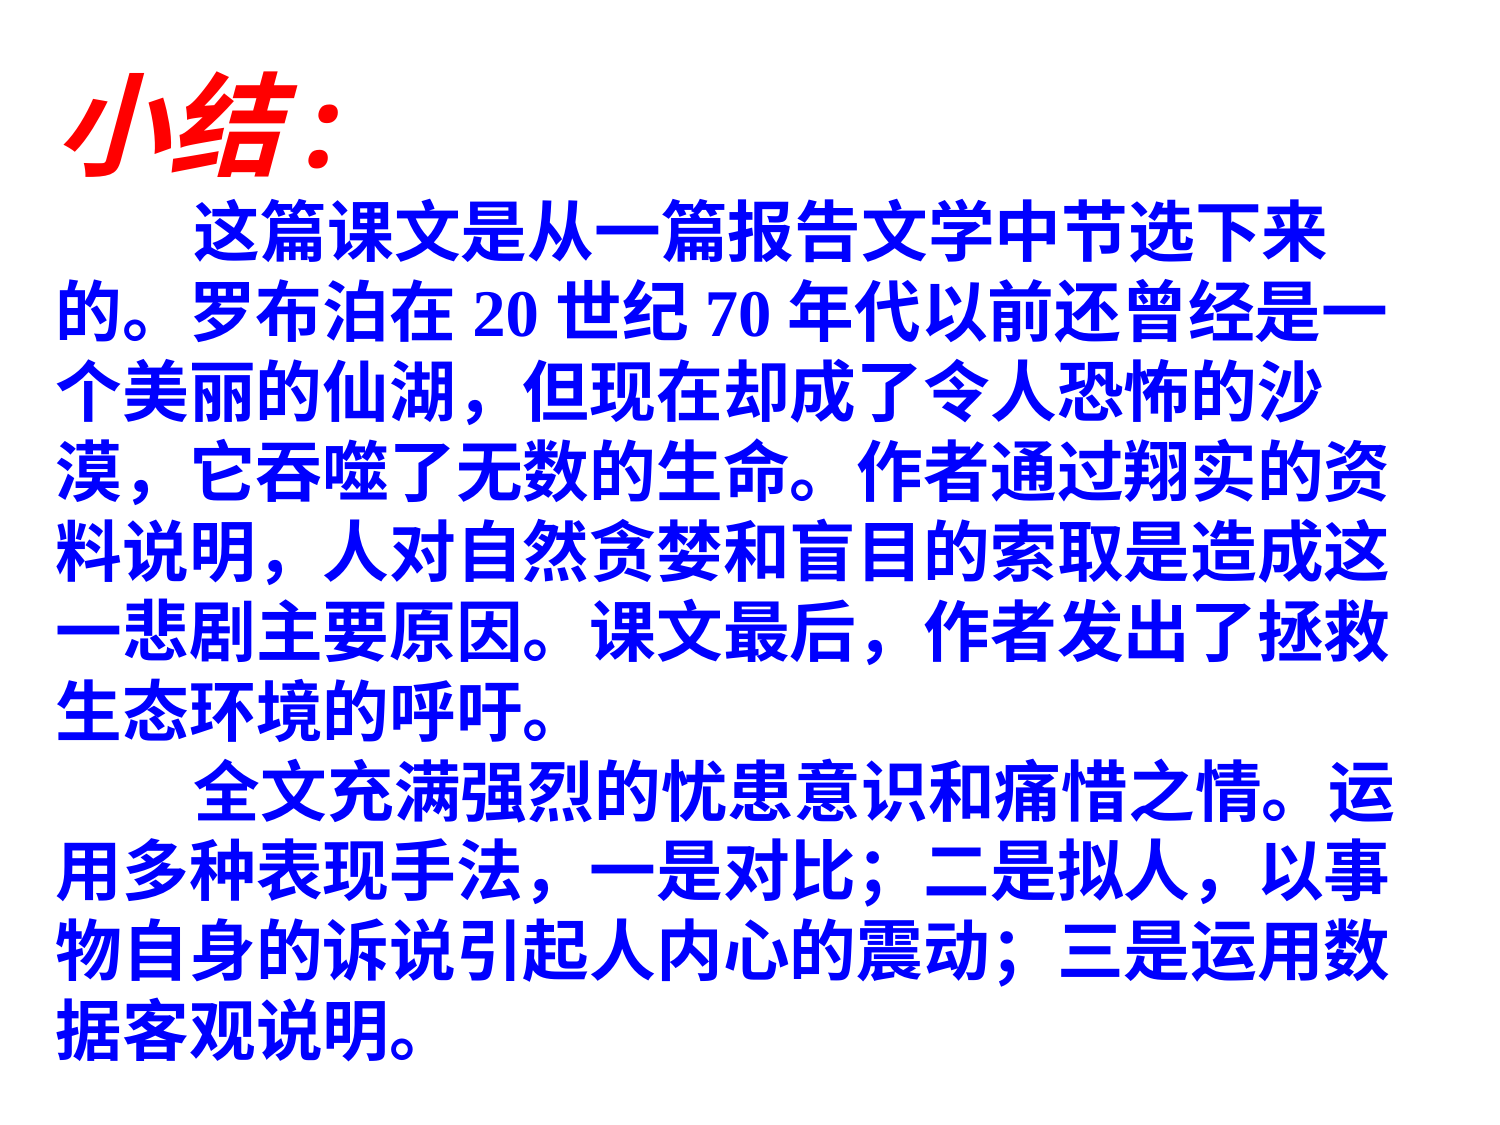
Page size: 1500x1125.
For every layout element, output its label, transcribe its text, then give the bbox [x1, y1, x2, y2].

text_box 小结: 这篇课文是从一篇报告文学中节选下来的。罗布泊在20世纪70年代以前还曾经是一个美丽的仙湖，但现在却成了令人恐怖的沙漠，它吞噬了无数的生命。作者通过翔实的资料说明，人对自然贪婪和盲目的索取是造成这一悲剧主要原因。课文最后，作者发出了拯救生态环境的呼吁。 全文充满强烈的忧患意识和痛惜之情。运用多种表现手法，一是对比；二是拟人，以事物自身的诉说引起人内心的震动；三是运用数据客观说明。 [41, 0, 1459, 1077]
